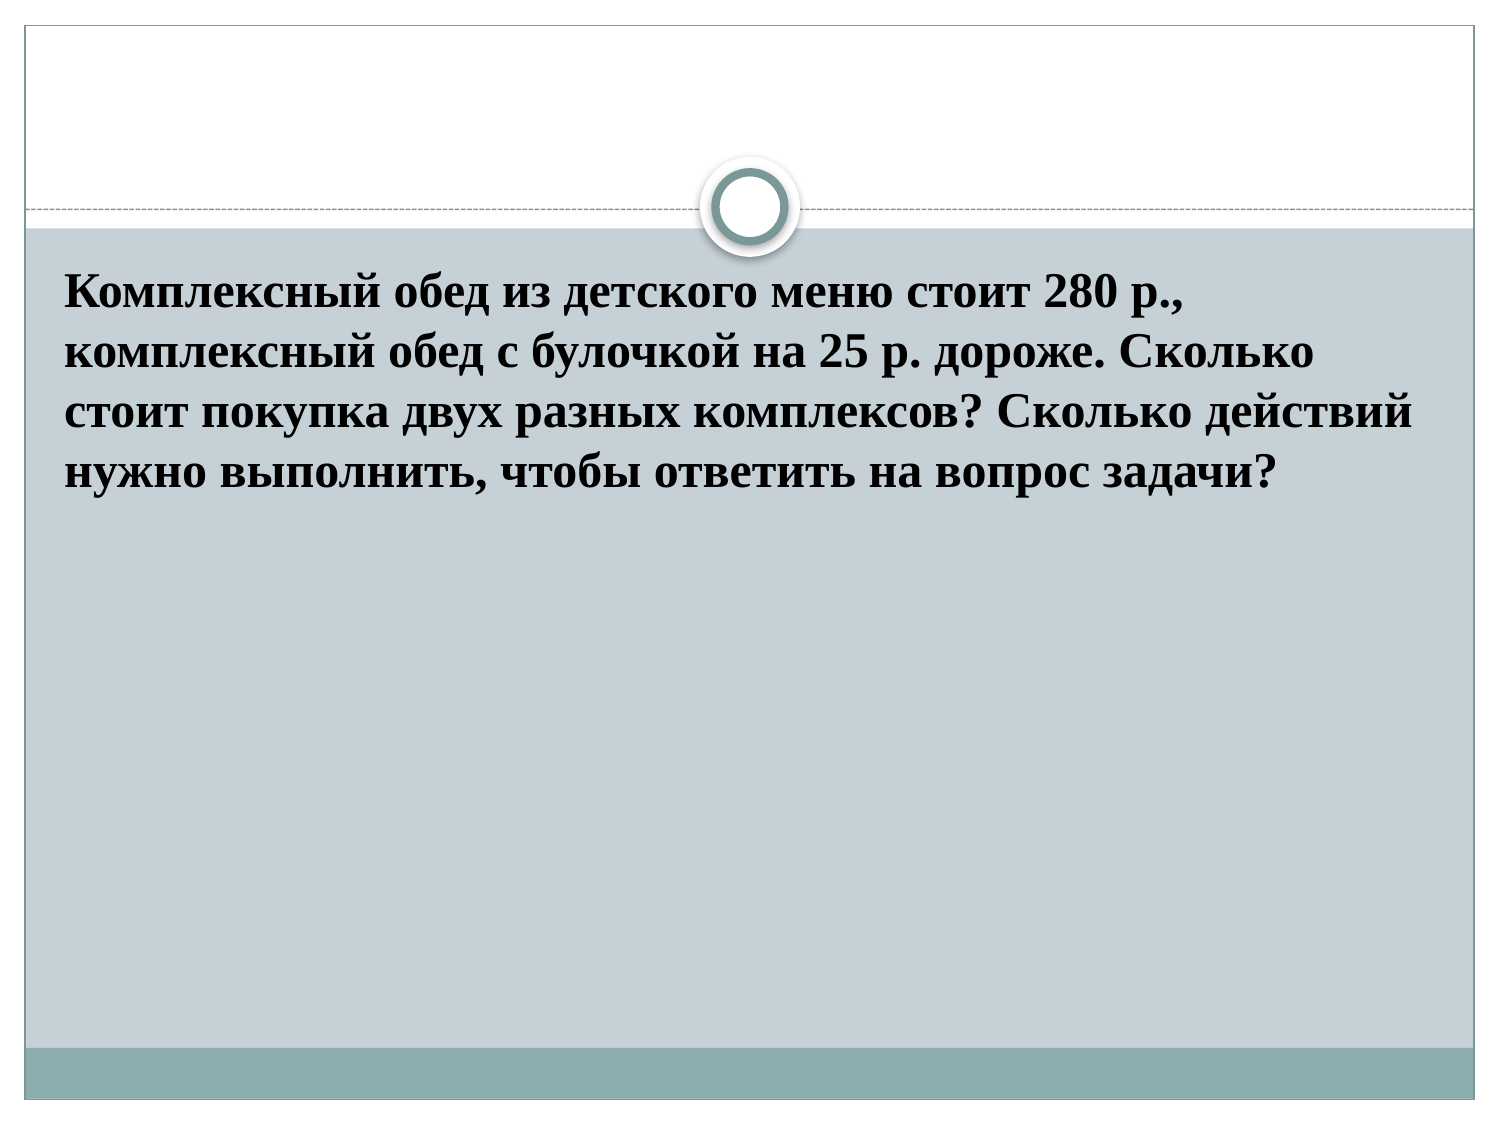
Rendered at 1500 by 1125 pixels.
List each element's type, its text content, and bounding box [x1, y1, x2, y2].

list Комплексный обед из детского меню стоит 280 р., комплексный обед с булочкой на 25 р. дороже. Сколько стоит покупка двух разных комплексов? Сколько действий нужно выполнить, чтобы ответить на вопрос задачи? [49, 250, 1445, 1001]
